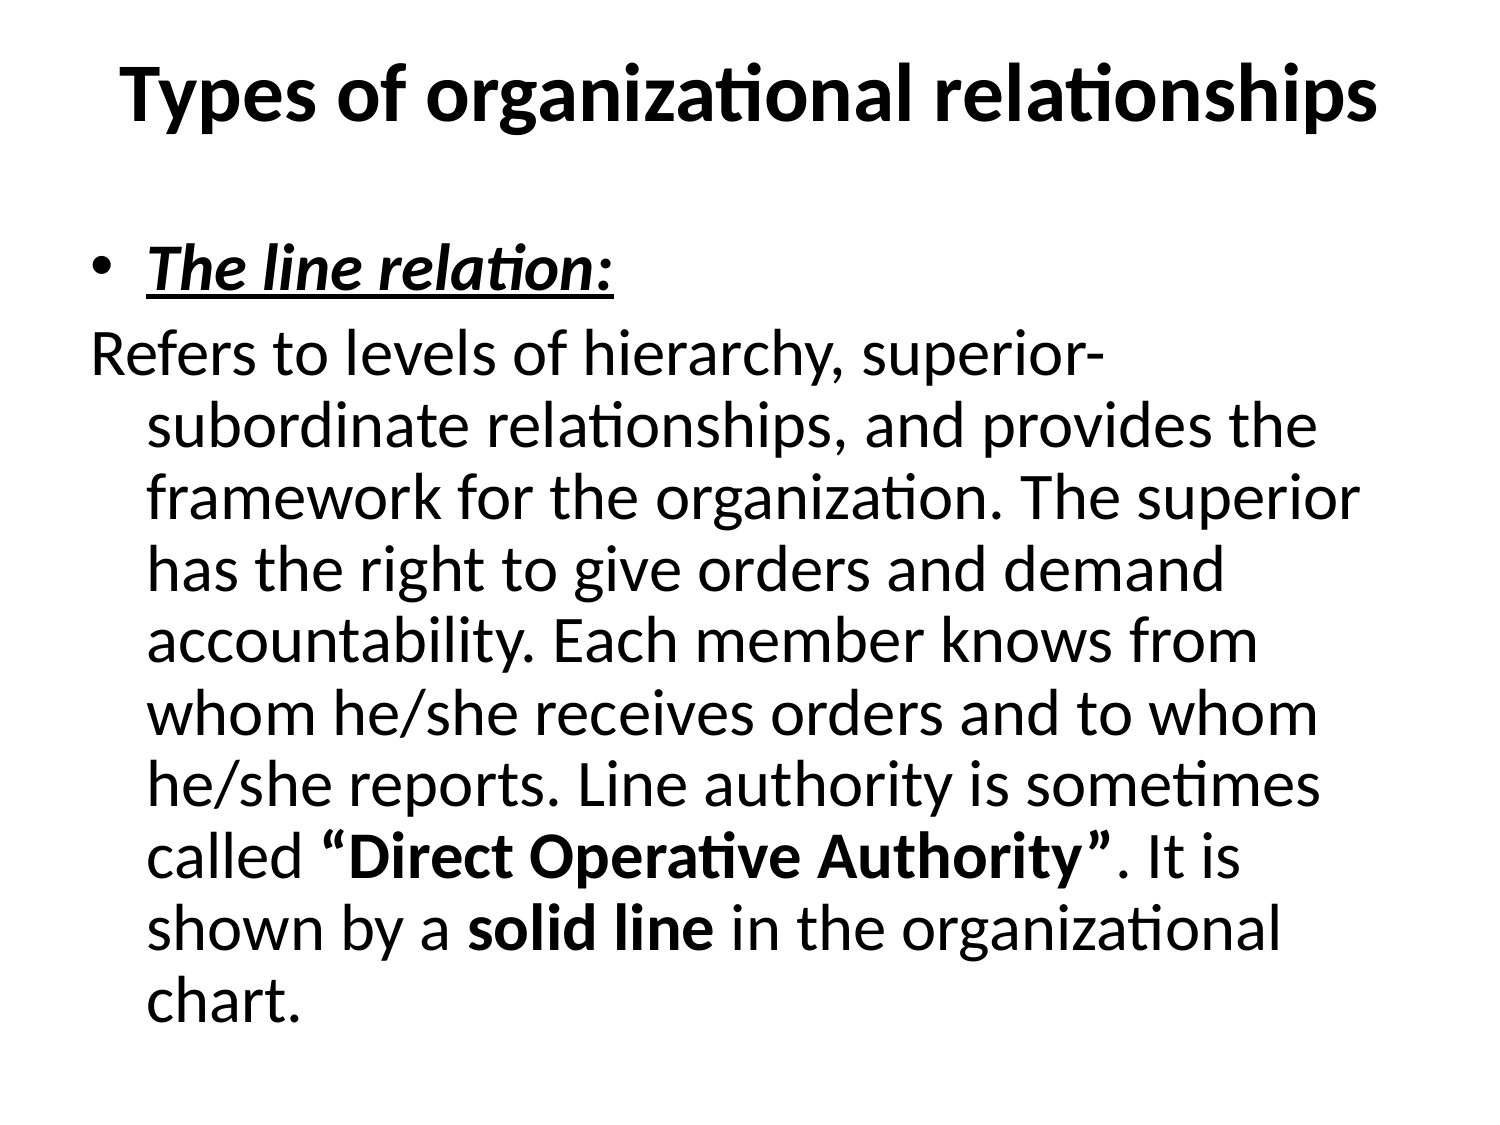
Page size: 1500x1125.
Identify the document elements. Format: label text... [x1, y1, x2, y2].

title Types of organizational relationships [74, 0, 1426, 203]
list The line relation: Refers to levels of hierarchy, superior-subordinate relationships, and provides the framework for the organization. The superior has the right to give orders and demand accountability. Each member knows from whom he/she receives orders and to whom he/she reports. Line authority is sometimes called “Direct Operative Authority”. It is shown by a solid line in the organizational chart. [74, 224, 1426, 901]
